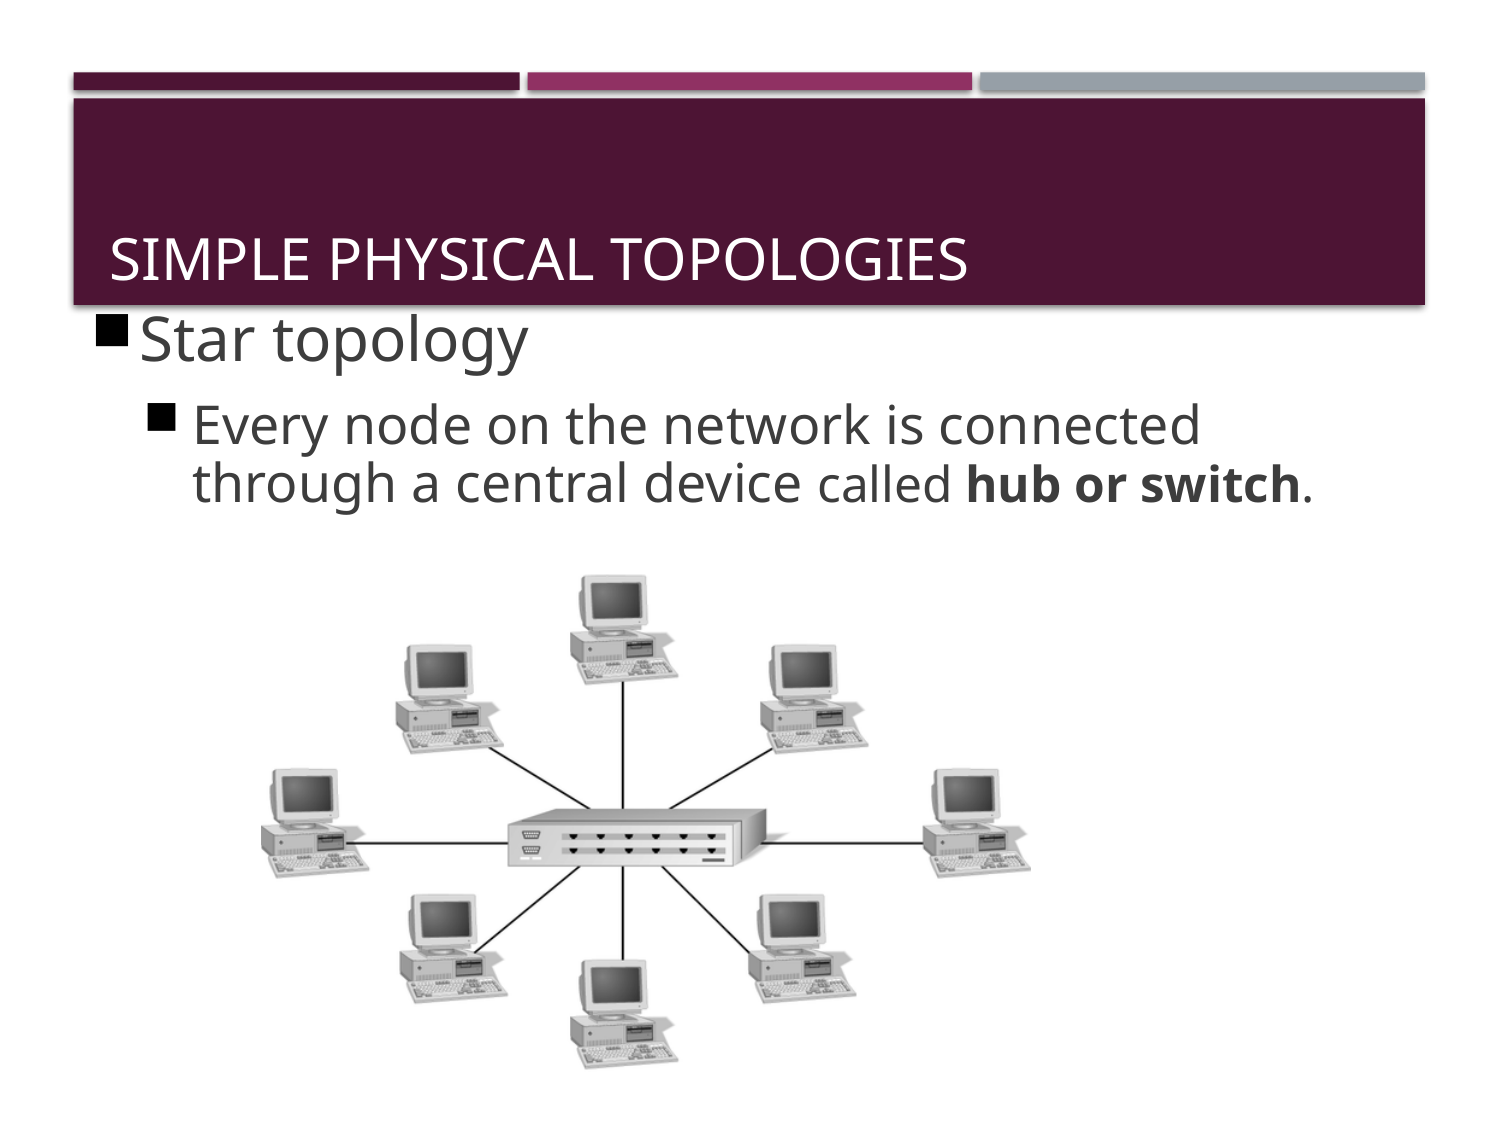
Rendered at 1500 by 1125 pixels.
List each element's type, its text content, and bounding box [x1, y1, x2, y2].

picture [261, 571, 1032, 1073]
list Star topology Every node on the network is connected through a central device called hub or switch. [75, 299, 1425, 523]
title Simple Physical Topologies [94, 122, 1406, 299]
